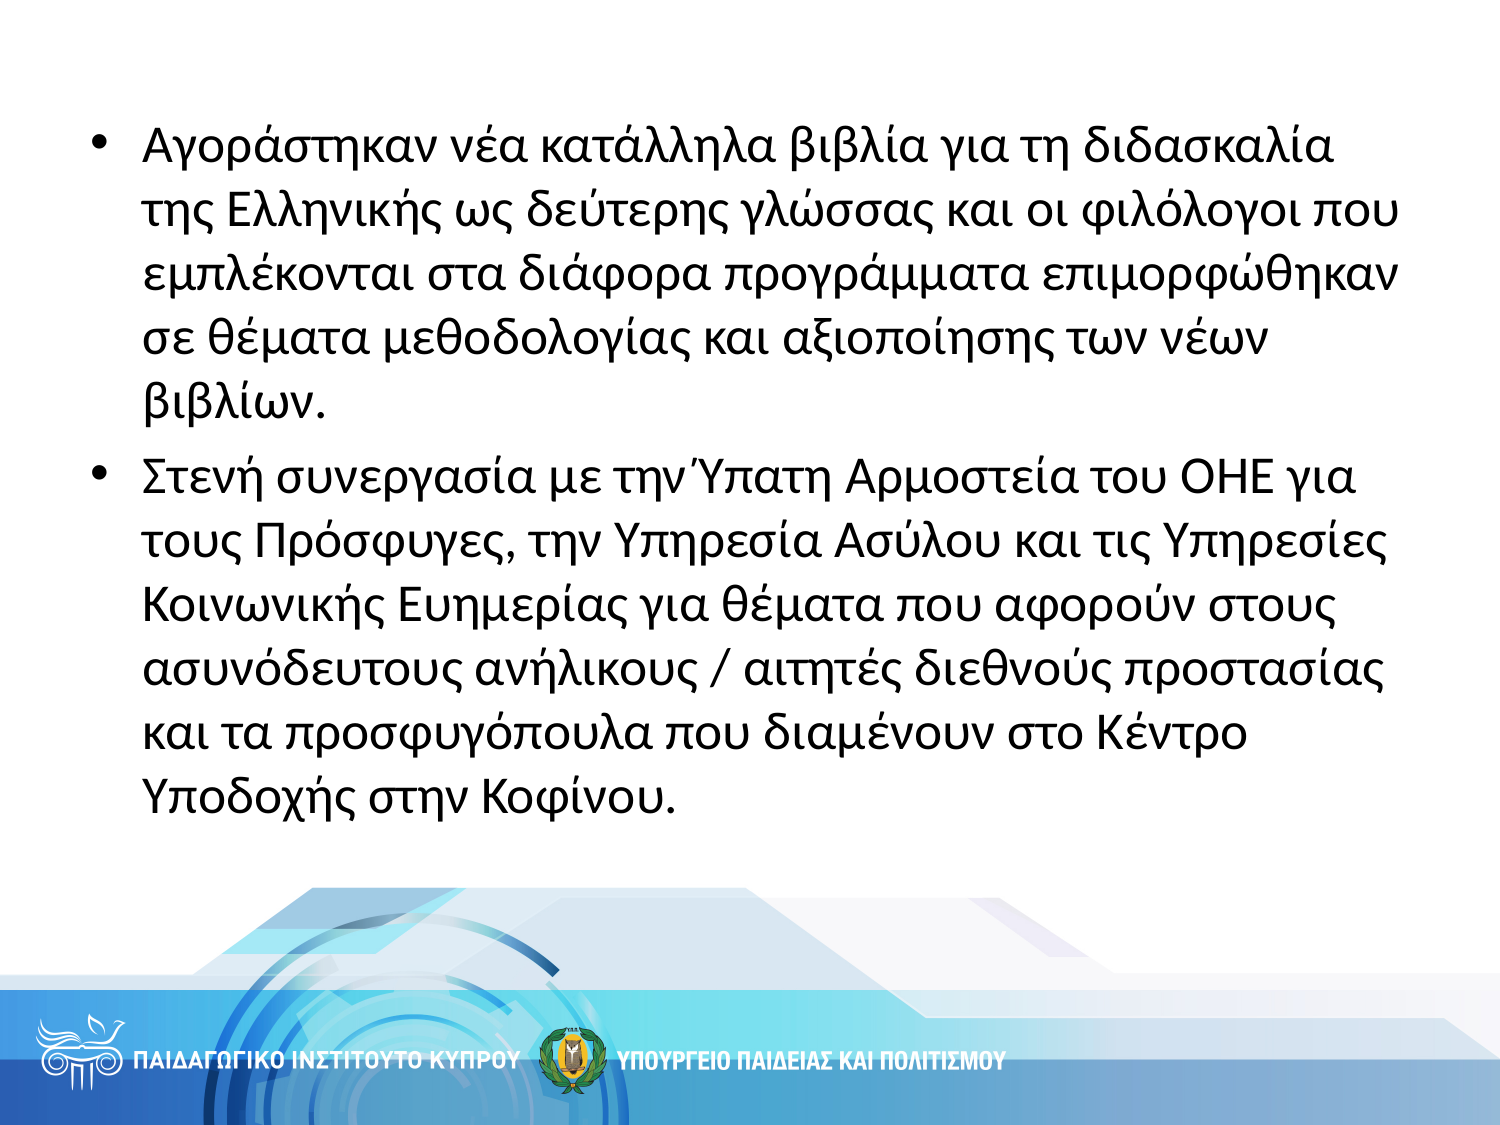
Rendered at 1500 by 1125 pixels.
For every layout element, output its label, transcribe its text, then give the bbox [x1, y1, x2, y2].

list Αγοράστηκαν νέα κατάλληλα βιβλία για τη διδασκαλία της Ελληνικής ως δεύτερης γλώσσας και οι φιλόλογοι που εμπλέκονται στα διάφορα προγράμματα επιμορφώθηκαν σε θέματα μεθοδολογίας και αξιοποίησης των νέων βιβλίων. Στενή συνεργασία με την Ύπατη Αρμοστεία του ΟΗΕ για τους Πρόσφυγες, την Υπηρεσία Ασύλου και τις Υπηρεσίες Κοινωνικής Ευημερίας για θέματα που αφορούν στους ασυνόδευτους ανήλικους / αιτητές διεθνούς προστασίας και τα προσφυγόπουλα που διαμένουν στο Κέντρο Υποδοχής στην Κοφίνου. [75, 101, 1425, 845]
picture [0, 0, 1500, 1125]
